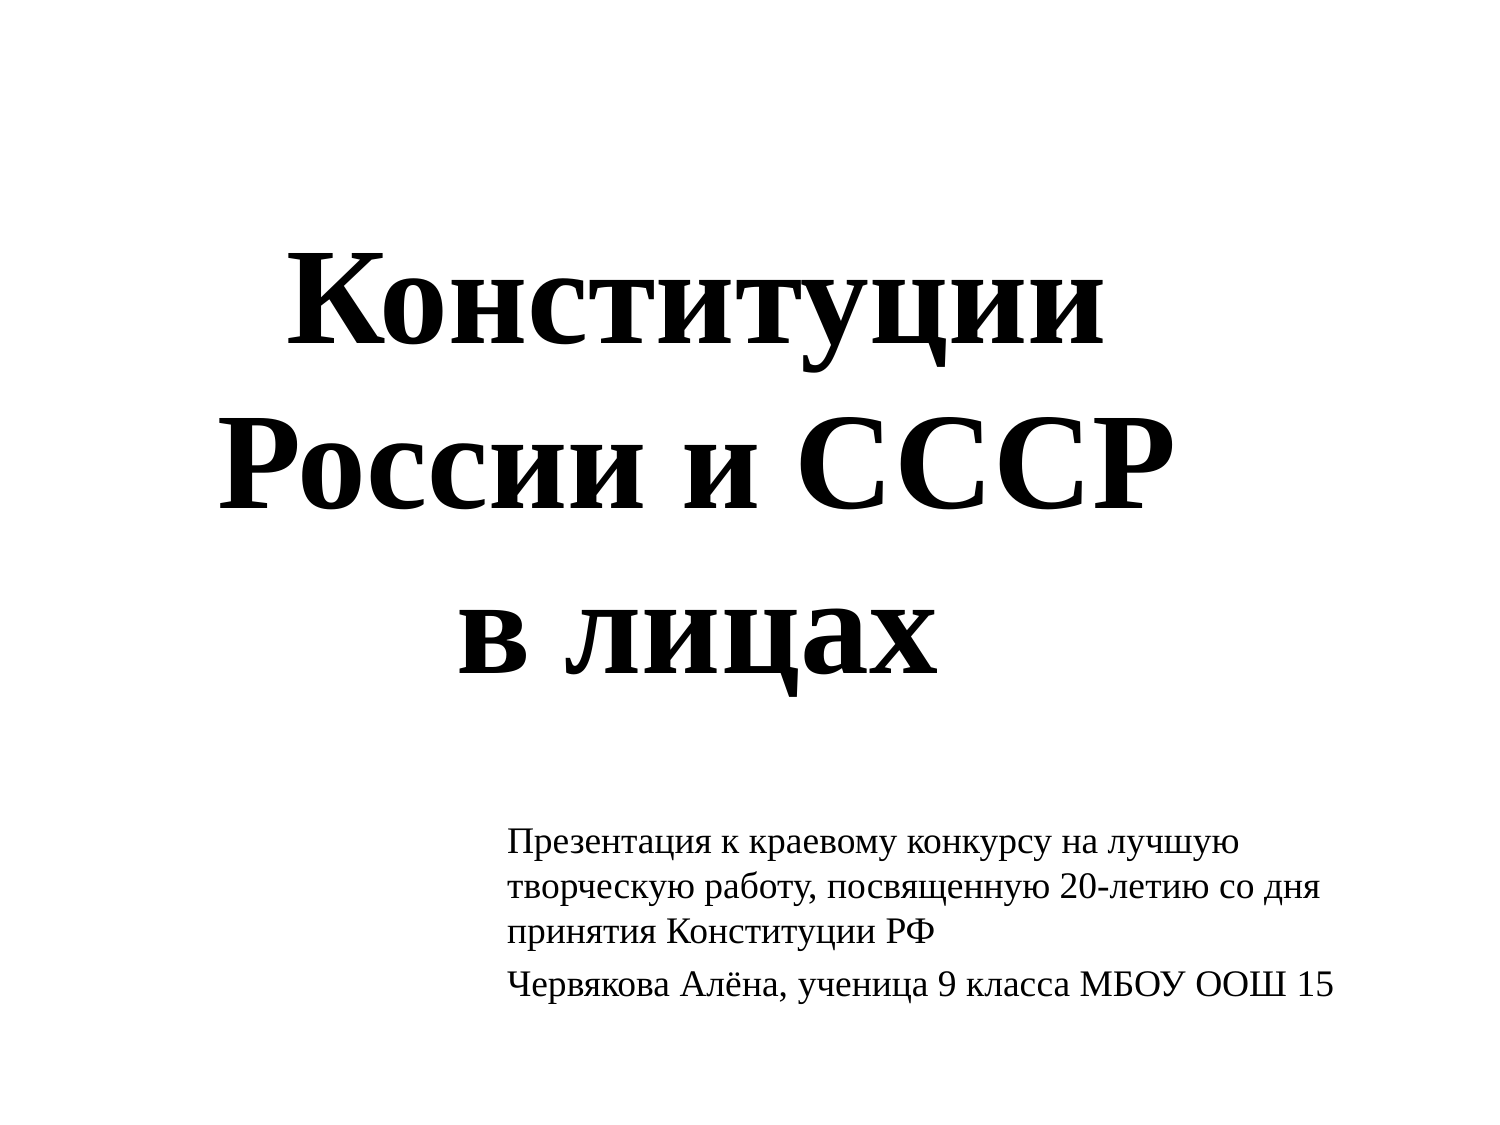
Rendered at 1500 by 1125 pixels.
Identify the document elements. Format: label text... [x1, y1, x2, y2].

subtitle Презентация к краевому конкурсу на лучшую творческую работу, посвященную 20-летию со дня принятия Конституции РФ Червякова Алёна, ученица 9 класса МБОУ ООШ 15 [492, 808, 1407, 1020]
text_box Конституции России и СССР в лицах [152, 199, 1243, 709]
